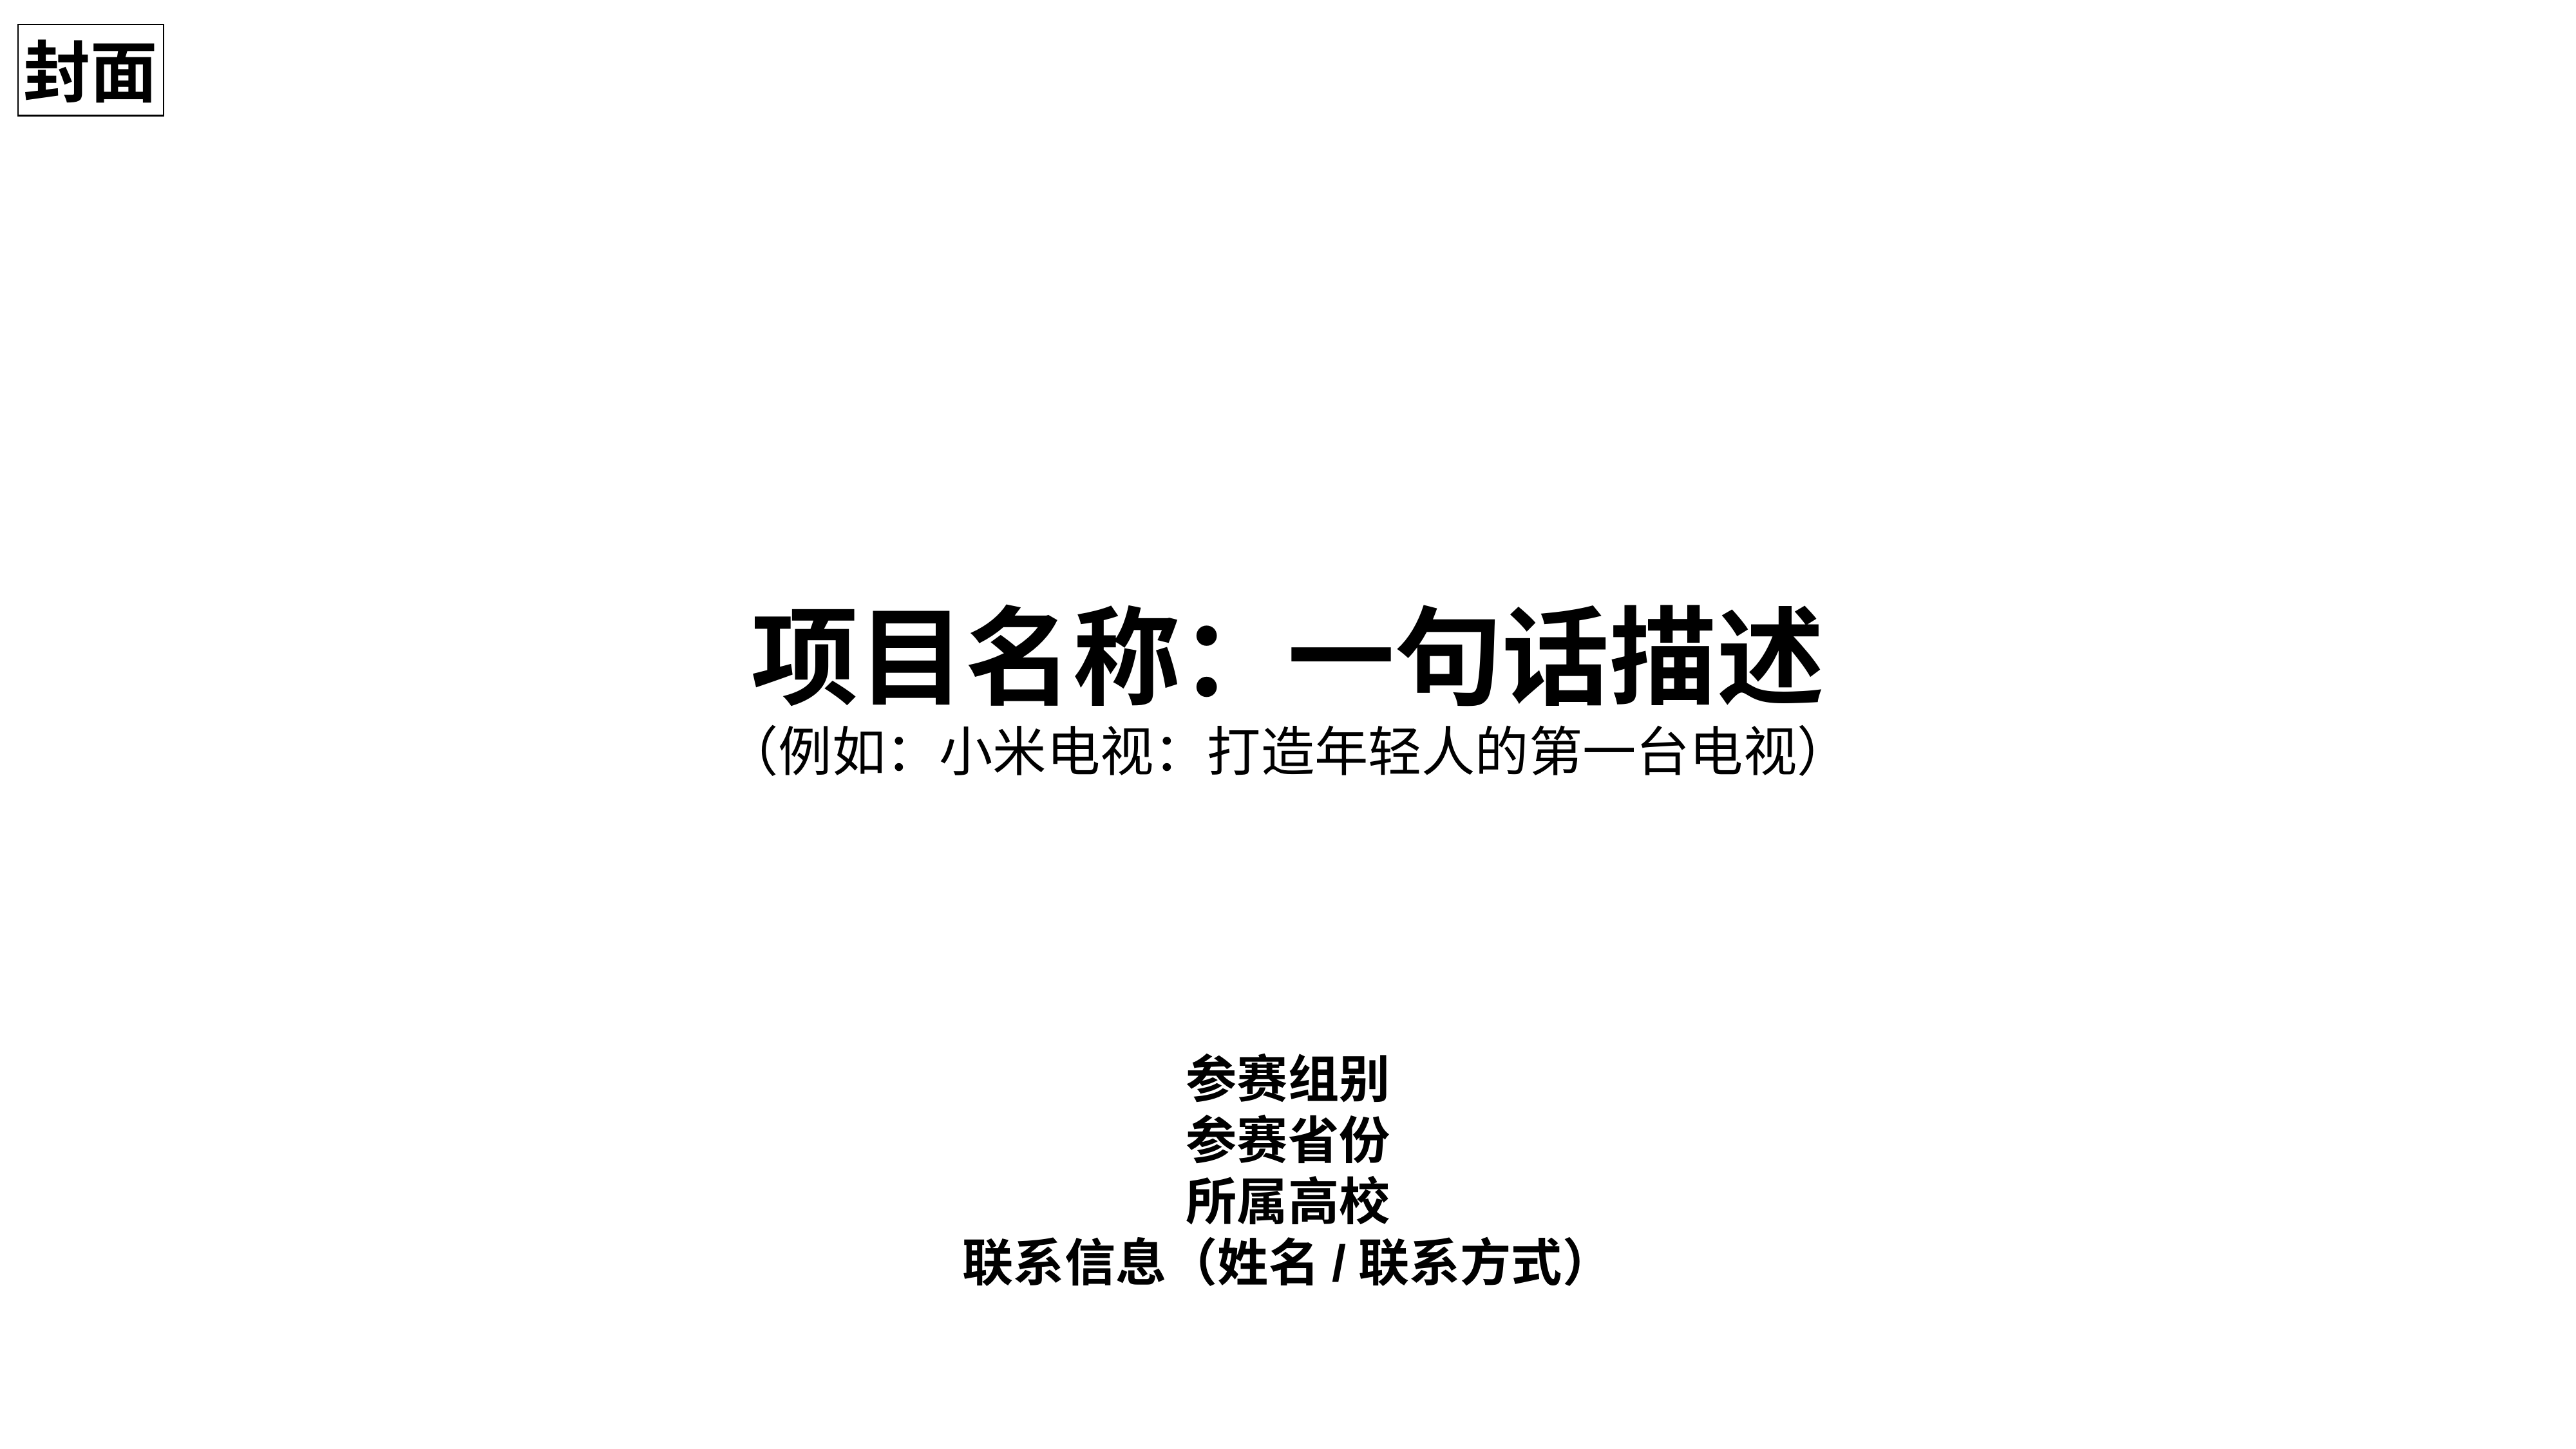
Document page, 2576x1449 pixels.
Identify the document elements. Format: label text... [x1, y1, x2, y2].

text_box 参赛组别 参赛省份 所属高校 联系信息（姓名/联系方式） [251, 1041, 2325, 1297]
list 项目名称：一句话描述 （例如：小米电视：打造年轻人的第一台电视） [6, 567, 2570, 804]
text_box 封面 [18, 24, 164, 116]
